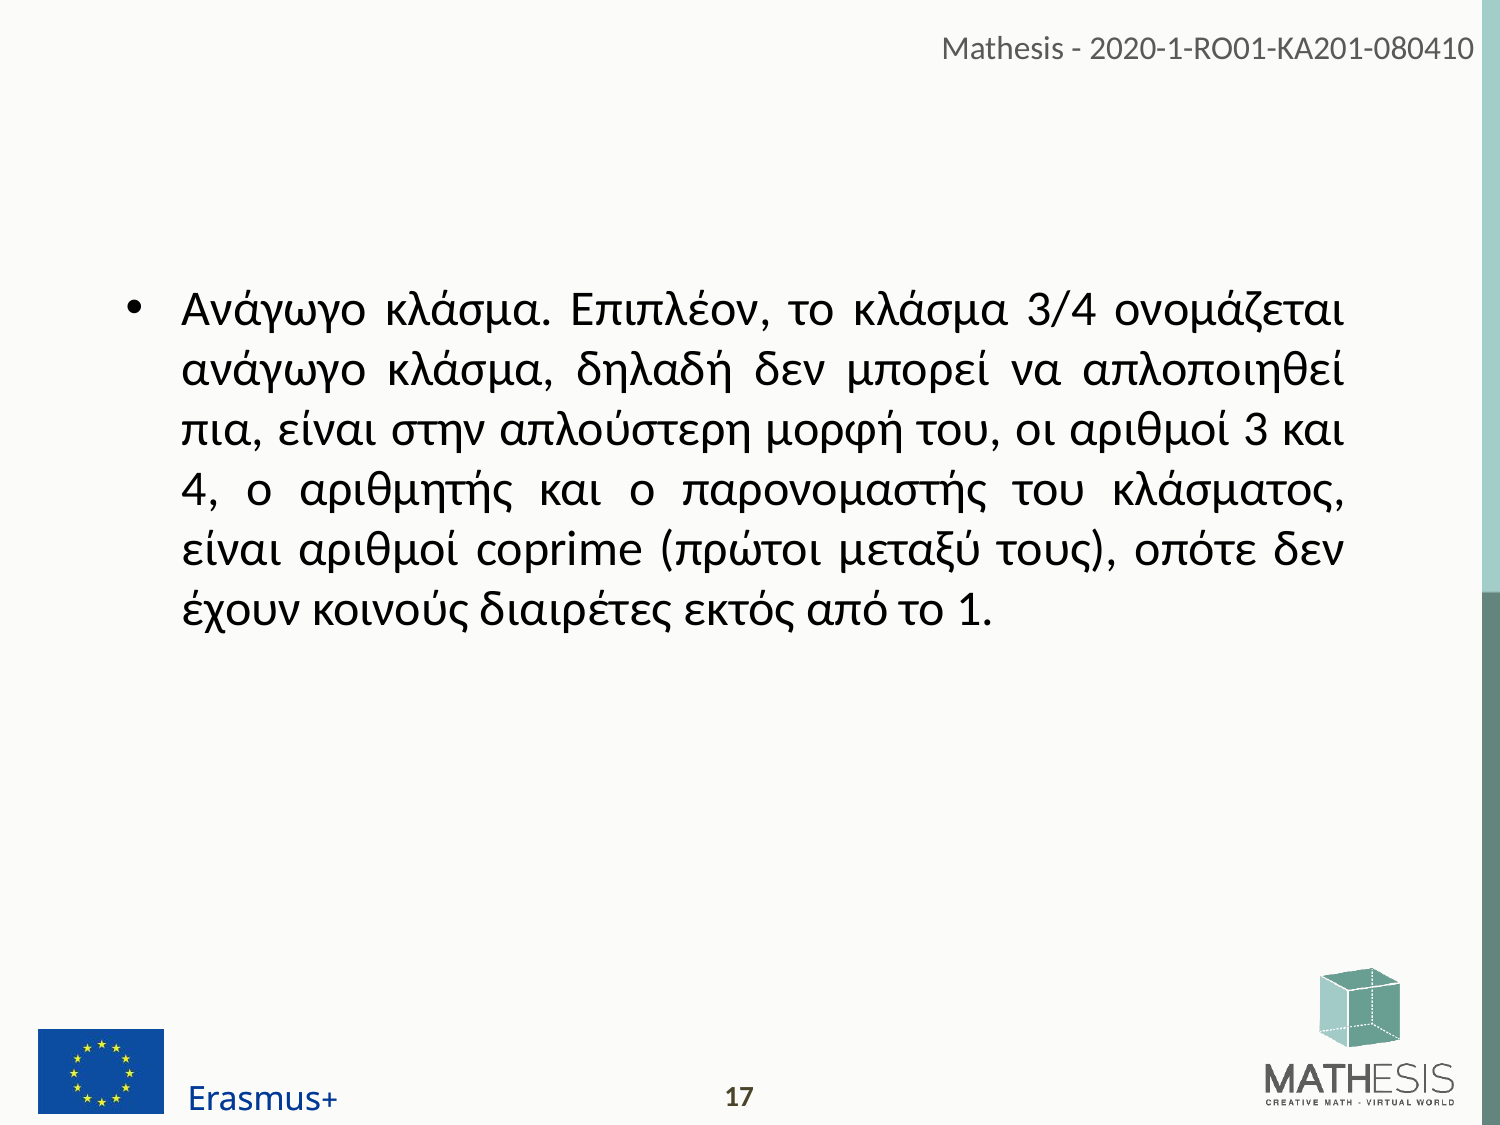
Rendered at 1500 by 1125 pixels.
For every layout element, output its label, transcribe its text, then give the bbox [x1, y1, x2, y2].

list Ανάγωγο κλάσμα. Επιπλέον, το κλάσμα 3/4 ονομάζεται ανάγωγο κλάσμα, δηλαδή δεν μπορεί να απλοποιηθεί πια, είναι στην απλούστερη μορφή του, οι αριθμοί 3 και 4, ο αριθμητής και ο παρονομαστής του κλάσματος, είναι αριθμοί coprime (πρώτοι μεταξύ τους), οπότε δεν έχουν κοινούς διαιρέτες εκτός από το 1. [110, 268, 1361, 788]
picture [38, 1029, 164, 1114]
